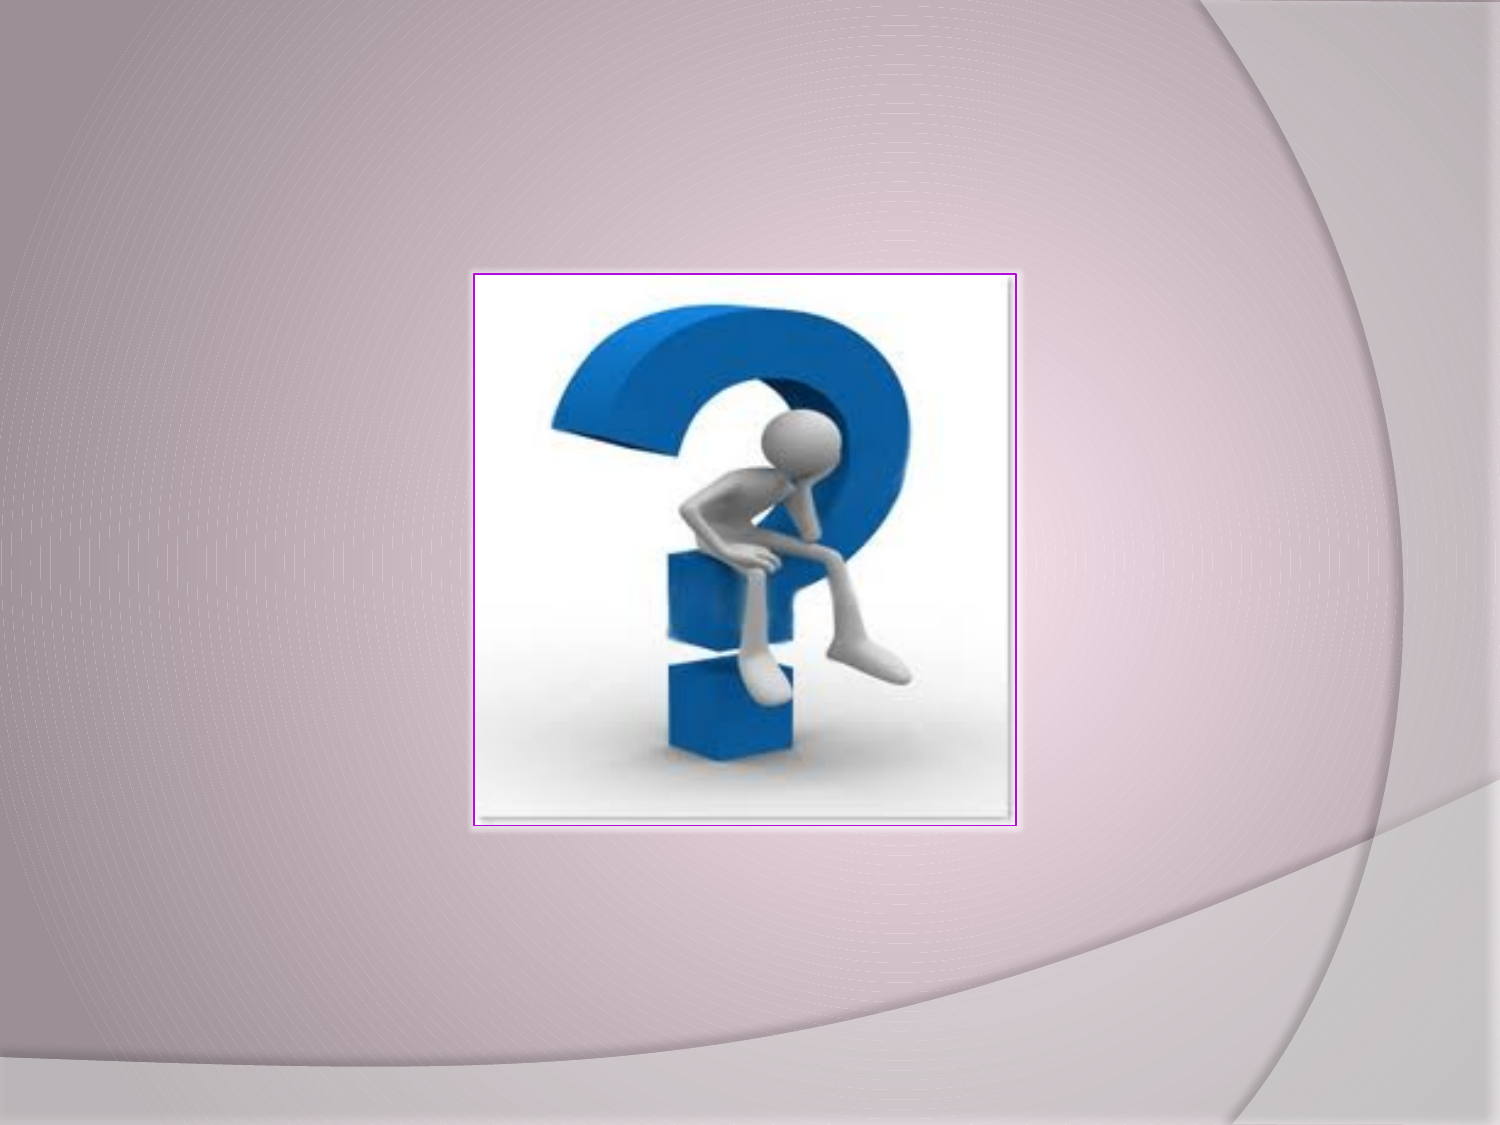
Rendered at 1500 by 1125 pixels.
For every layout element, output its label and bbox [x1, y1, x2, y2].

picture [474, 274, 1016, 826]
list [75, 262, 1300, 1005]
